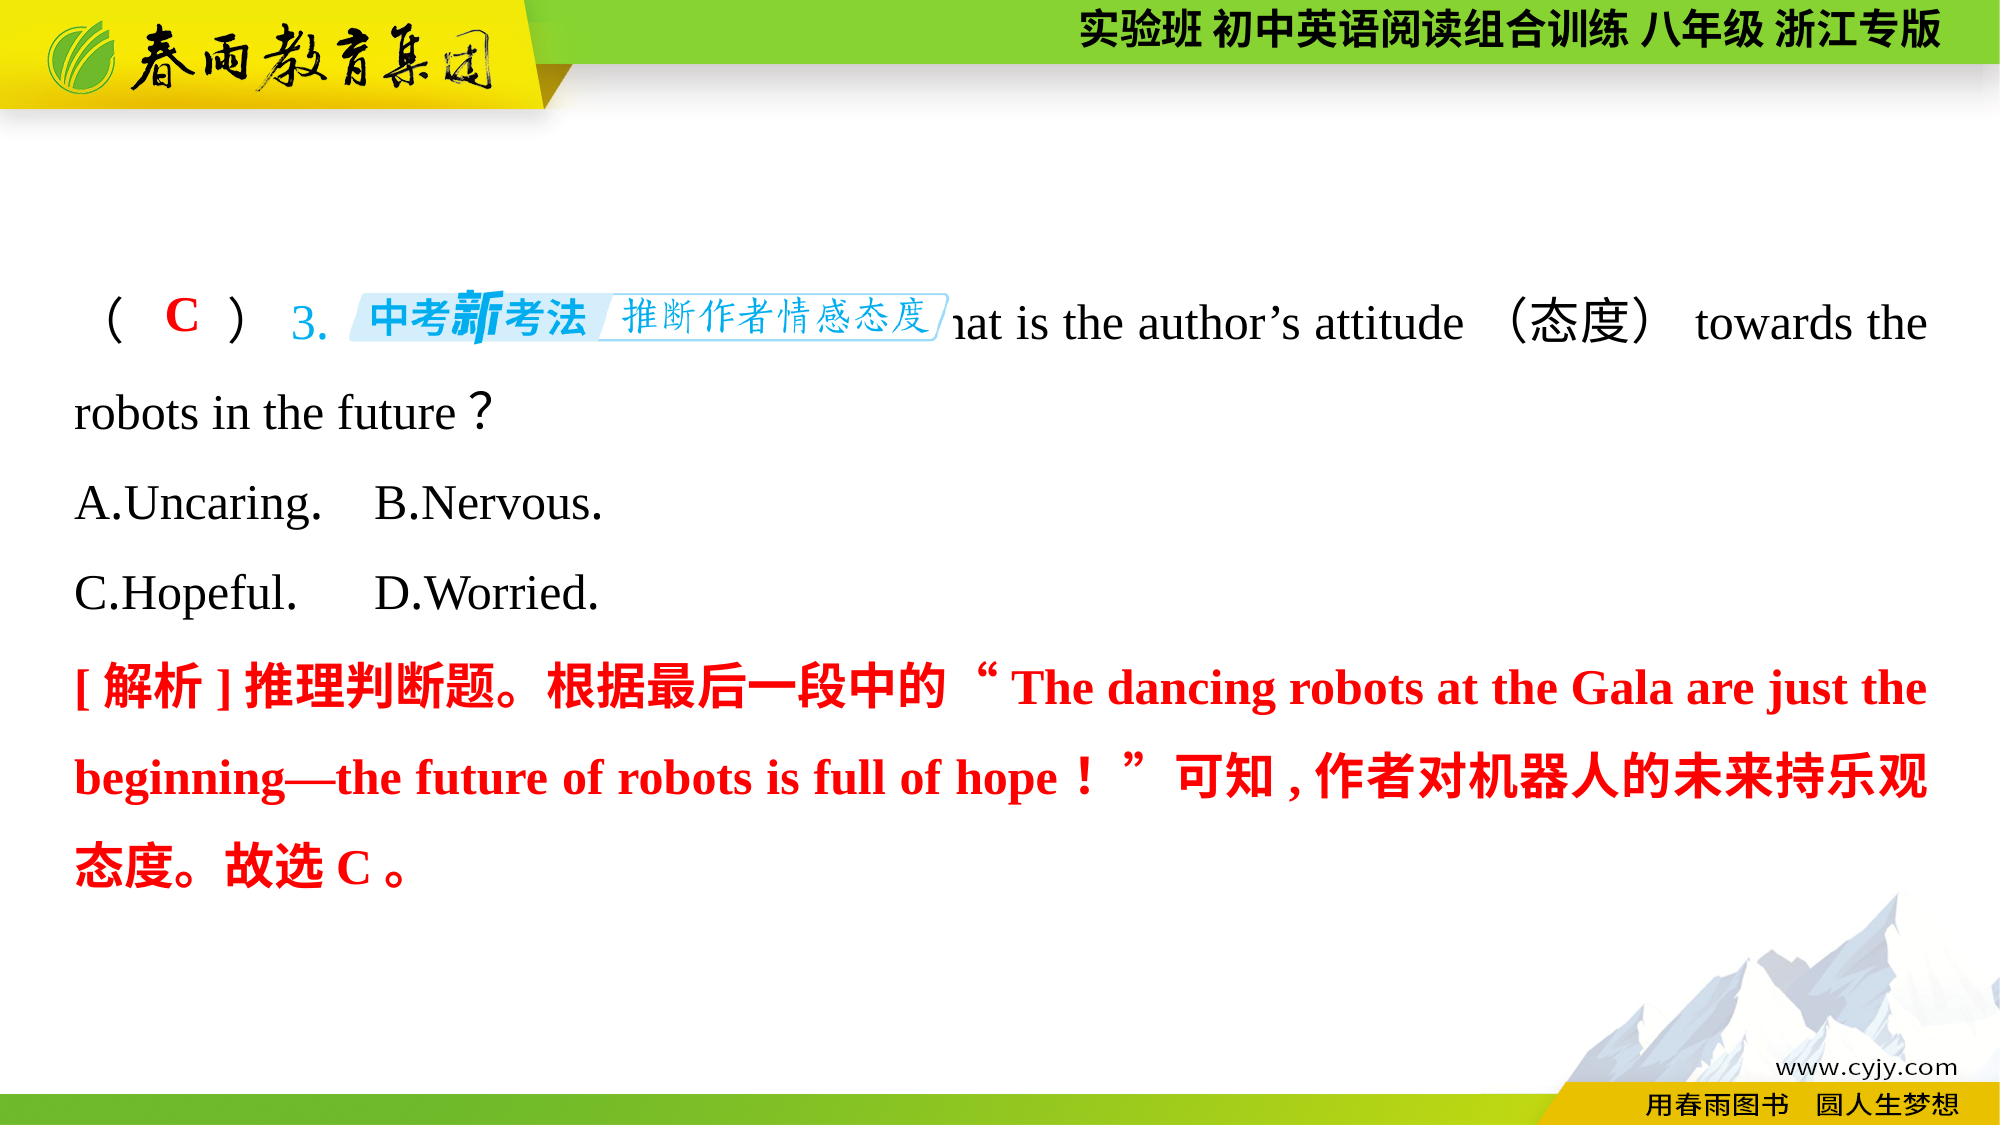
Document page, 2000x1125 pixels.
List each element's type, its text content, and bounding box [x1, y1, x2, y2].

list （ ）3. What is the author’s attitude（态度）towards the robots in the future？ A.Uncaring. B.Nervous. C.Hopeful. D.Worried. [59, 252, 1944, 616]
picture [0, 0, 2000, 1125]
text_box [解析]推理判断题。根据最后一段中的“The dancing robots at the Gala are just the beginning—the future of robots is full of hope！”可知,作者对机器人的未来持乐观态度。故选C。 [59, 616, 1944, 902]
text_box C [149, 274, 216, 349]
